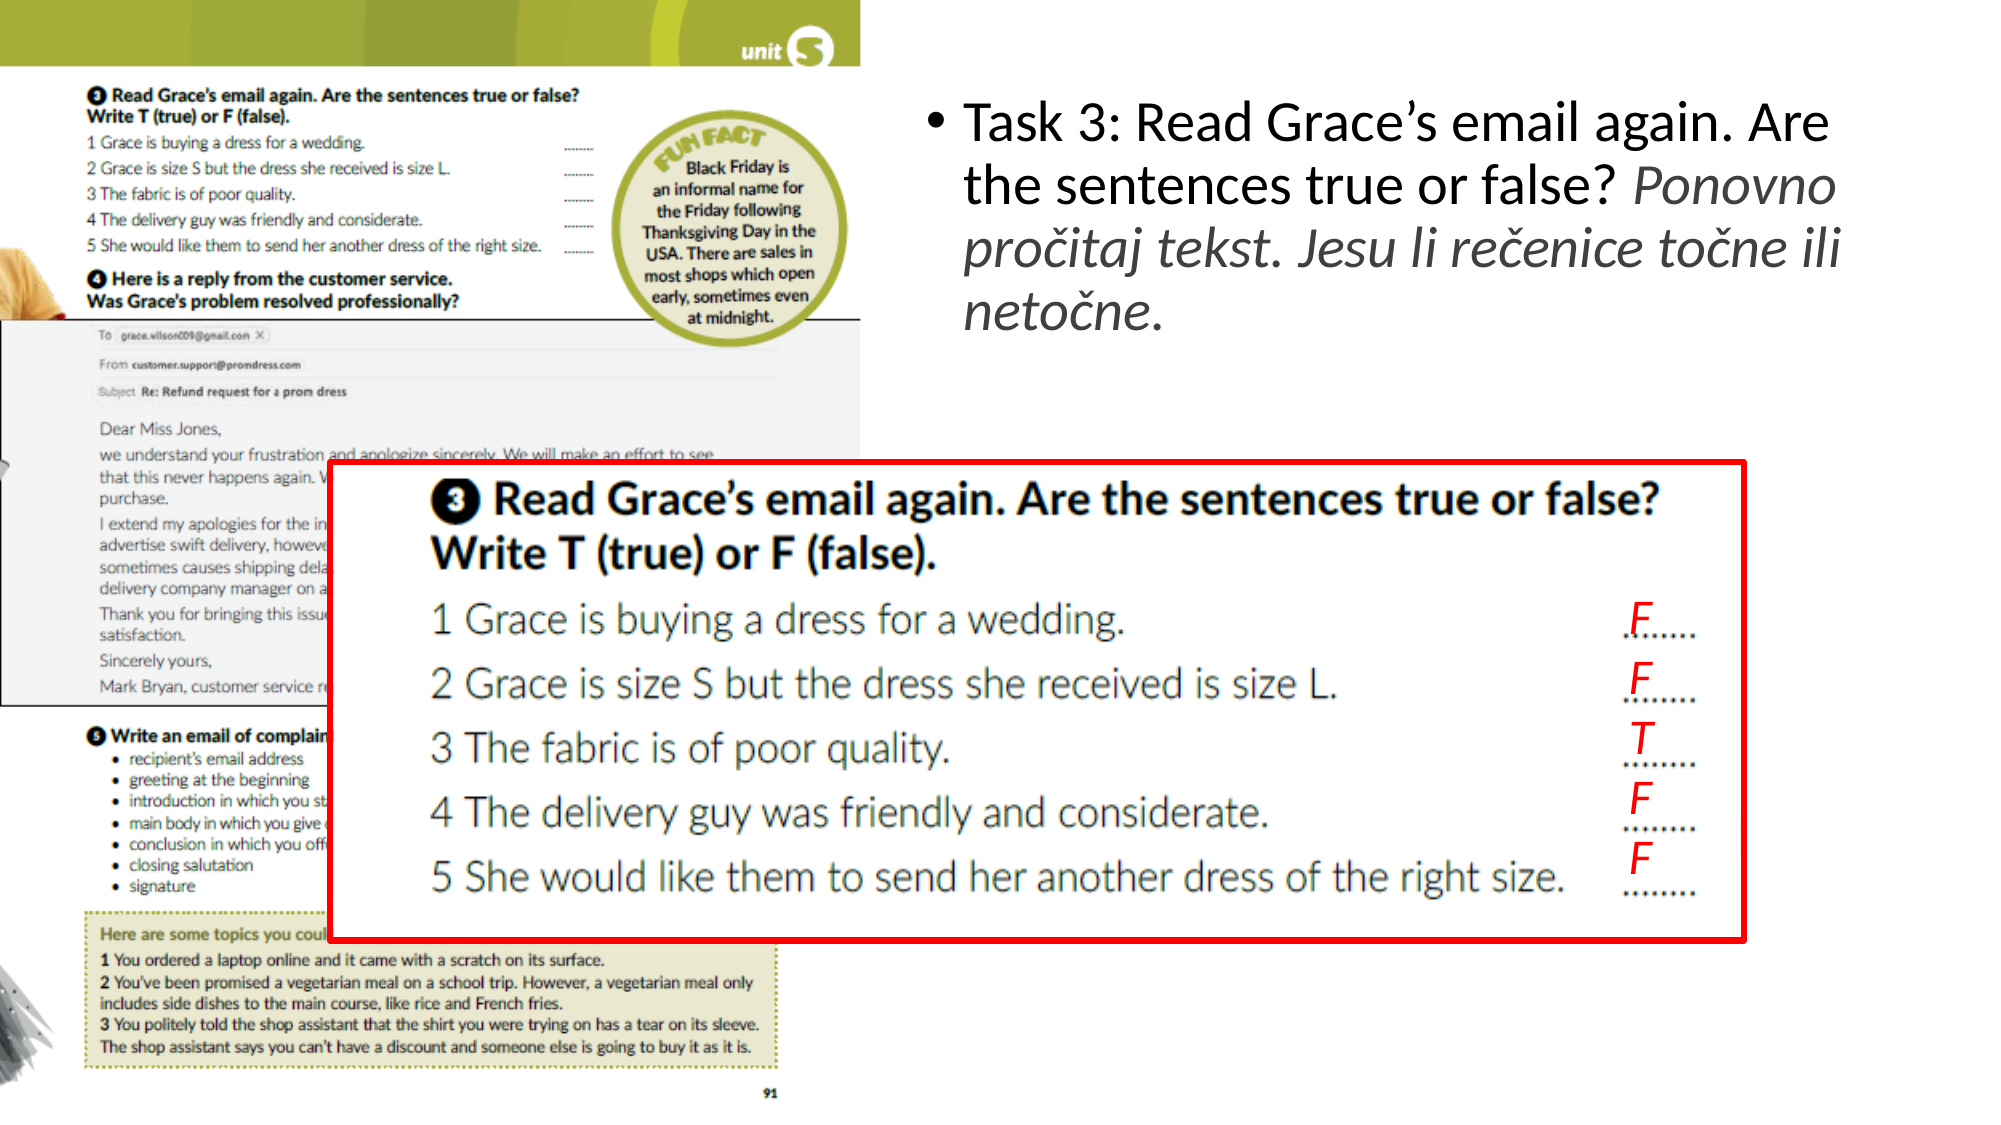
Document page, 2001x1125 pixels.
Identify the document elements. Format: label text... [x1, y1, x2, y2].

picture [0, 0, 1741, 1125]
list Task 3: Read Grace’s email again. Are the sentences true or false? Ponovno pročitaj tekst. Jesu li rečenice točne ili netočne. [910, 83, 1907, 798]
